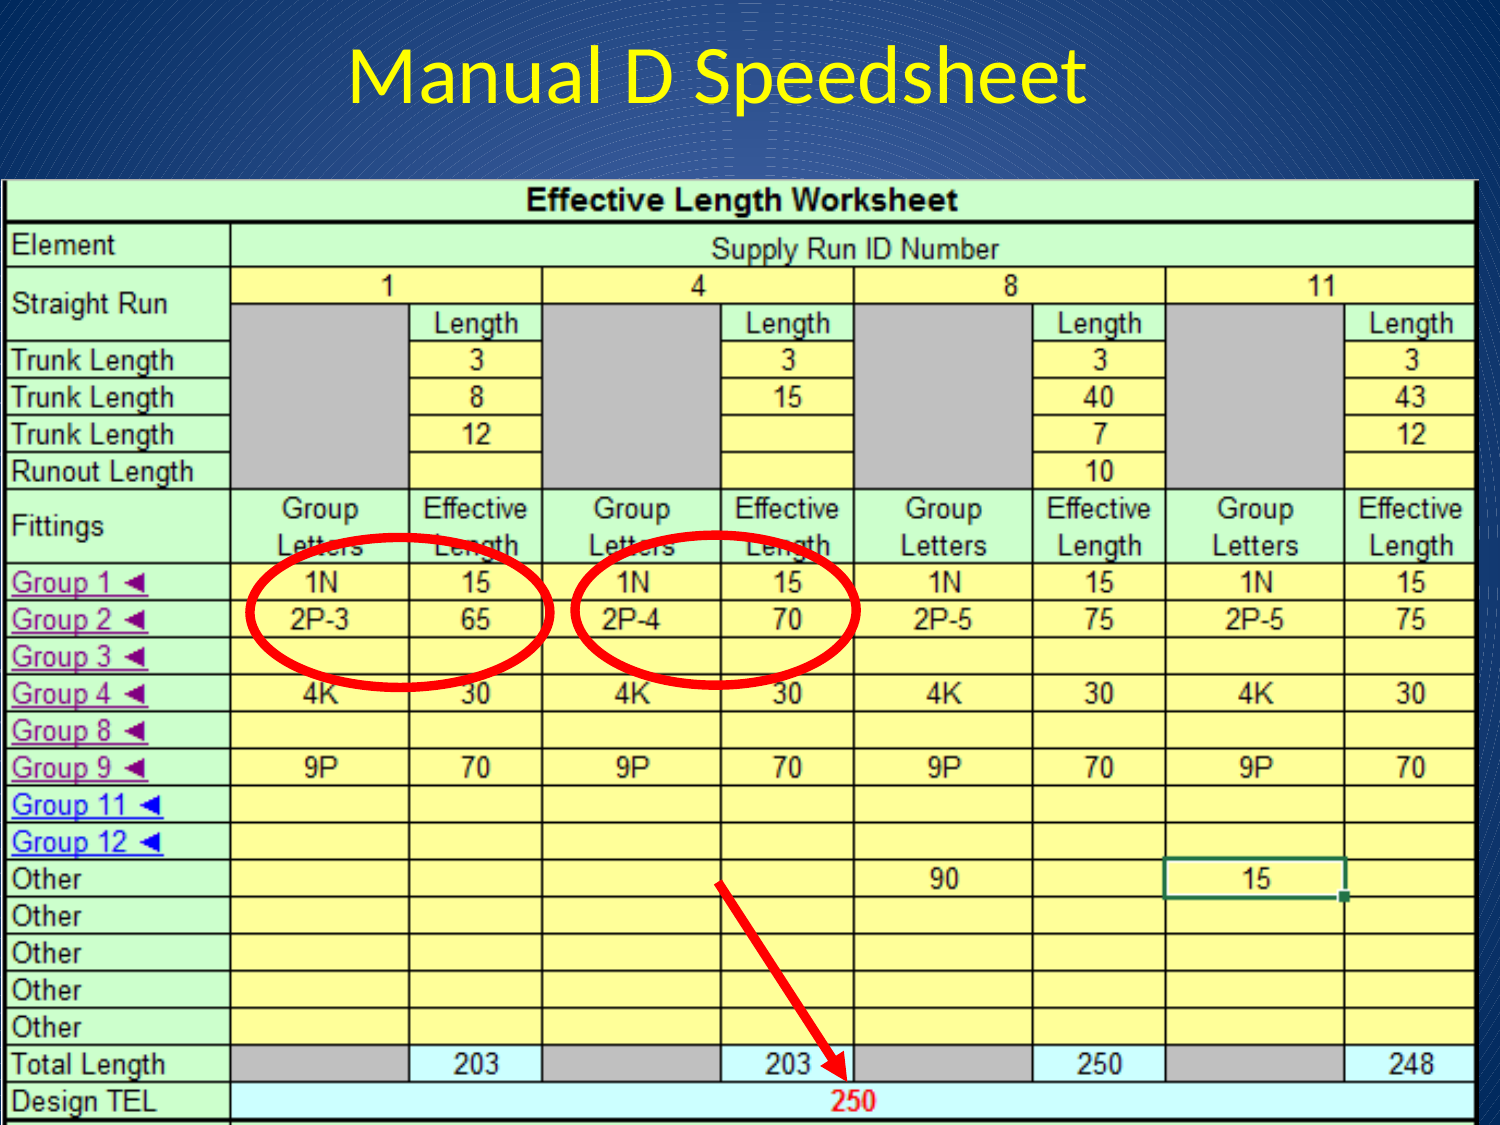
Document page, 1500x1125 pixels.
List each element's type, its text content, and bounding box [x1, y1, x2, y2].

picture [1, 179, 1479, 1125]
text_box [717, 881, 848, 1083]
text_box Manual D Speedsheet [331, 12, 1104, 128]
